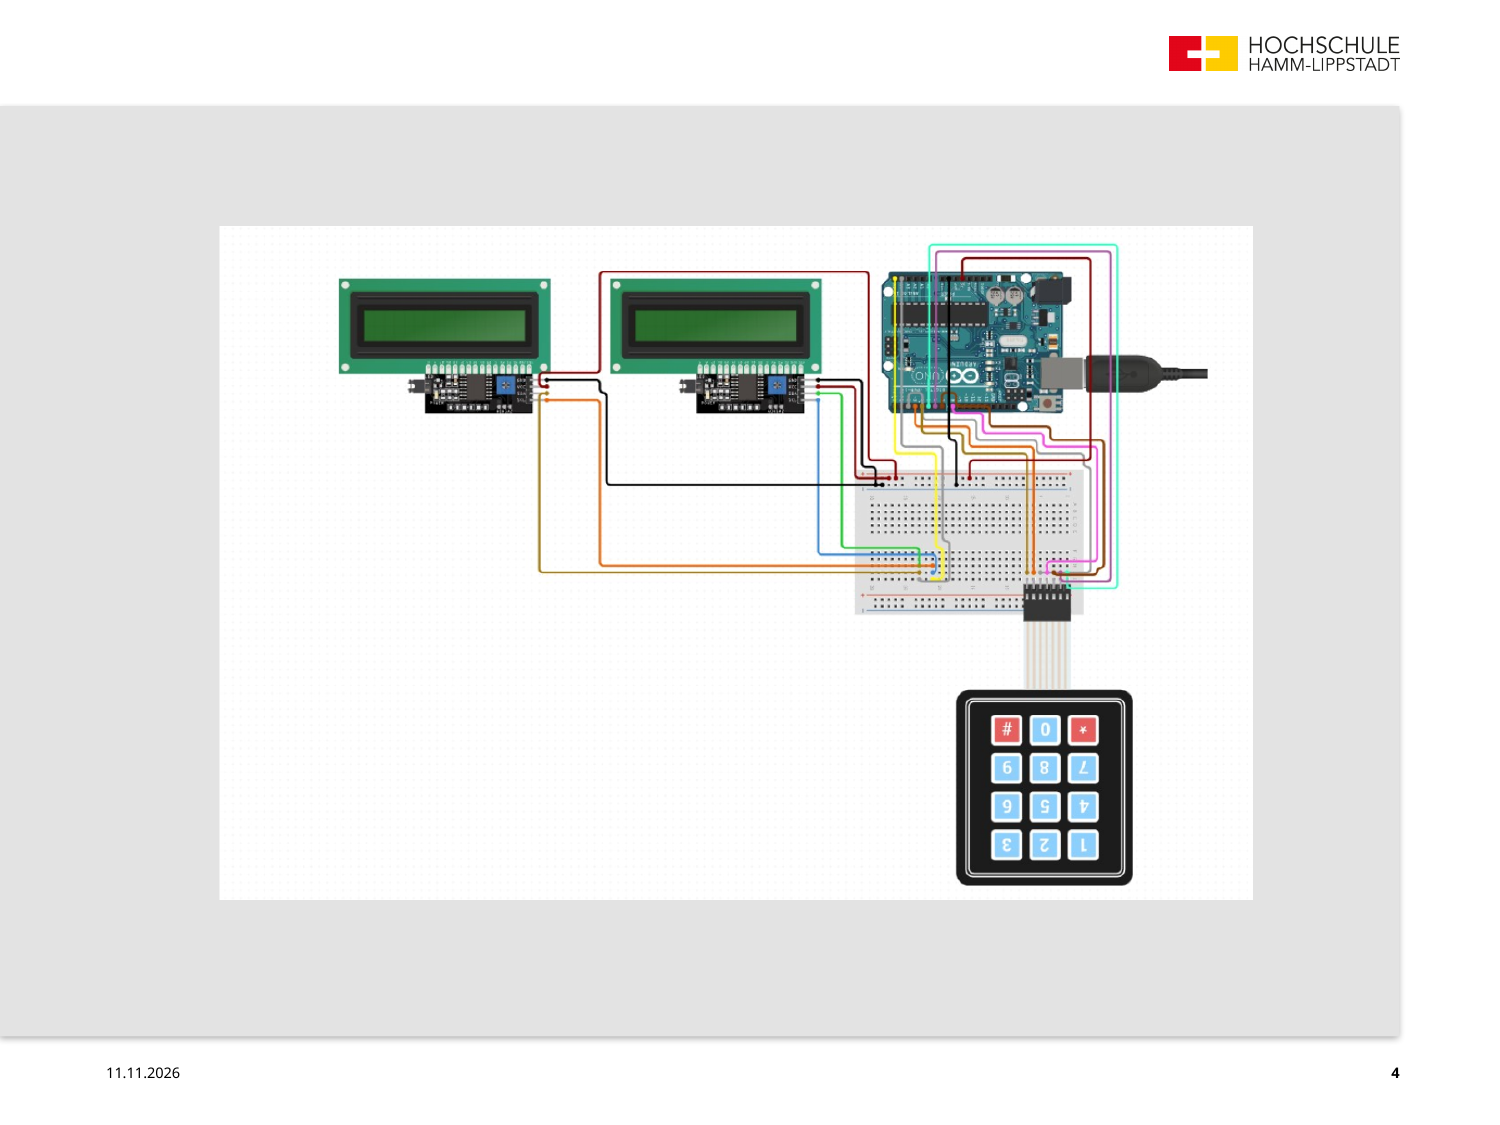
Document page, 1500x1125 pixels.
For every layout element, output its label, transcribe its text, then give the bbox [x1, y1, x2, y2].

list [218, 225, 1253, 900]
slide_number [106, 1065, 457, 1084]
slide_number 4 [1049, 1065, 1400, 1084]
picture [1169, 36, 1400, 71]
